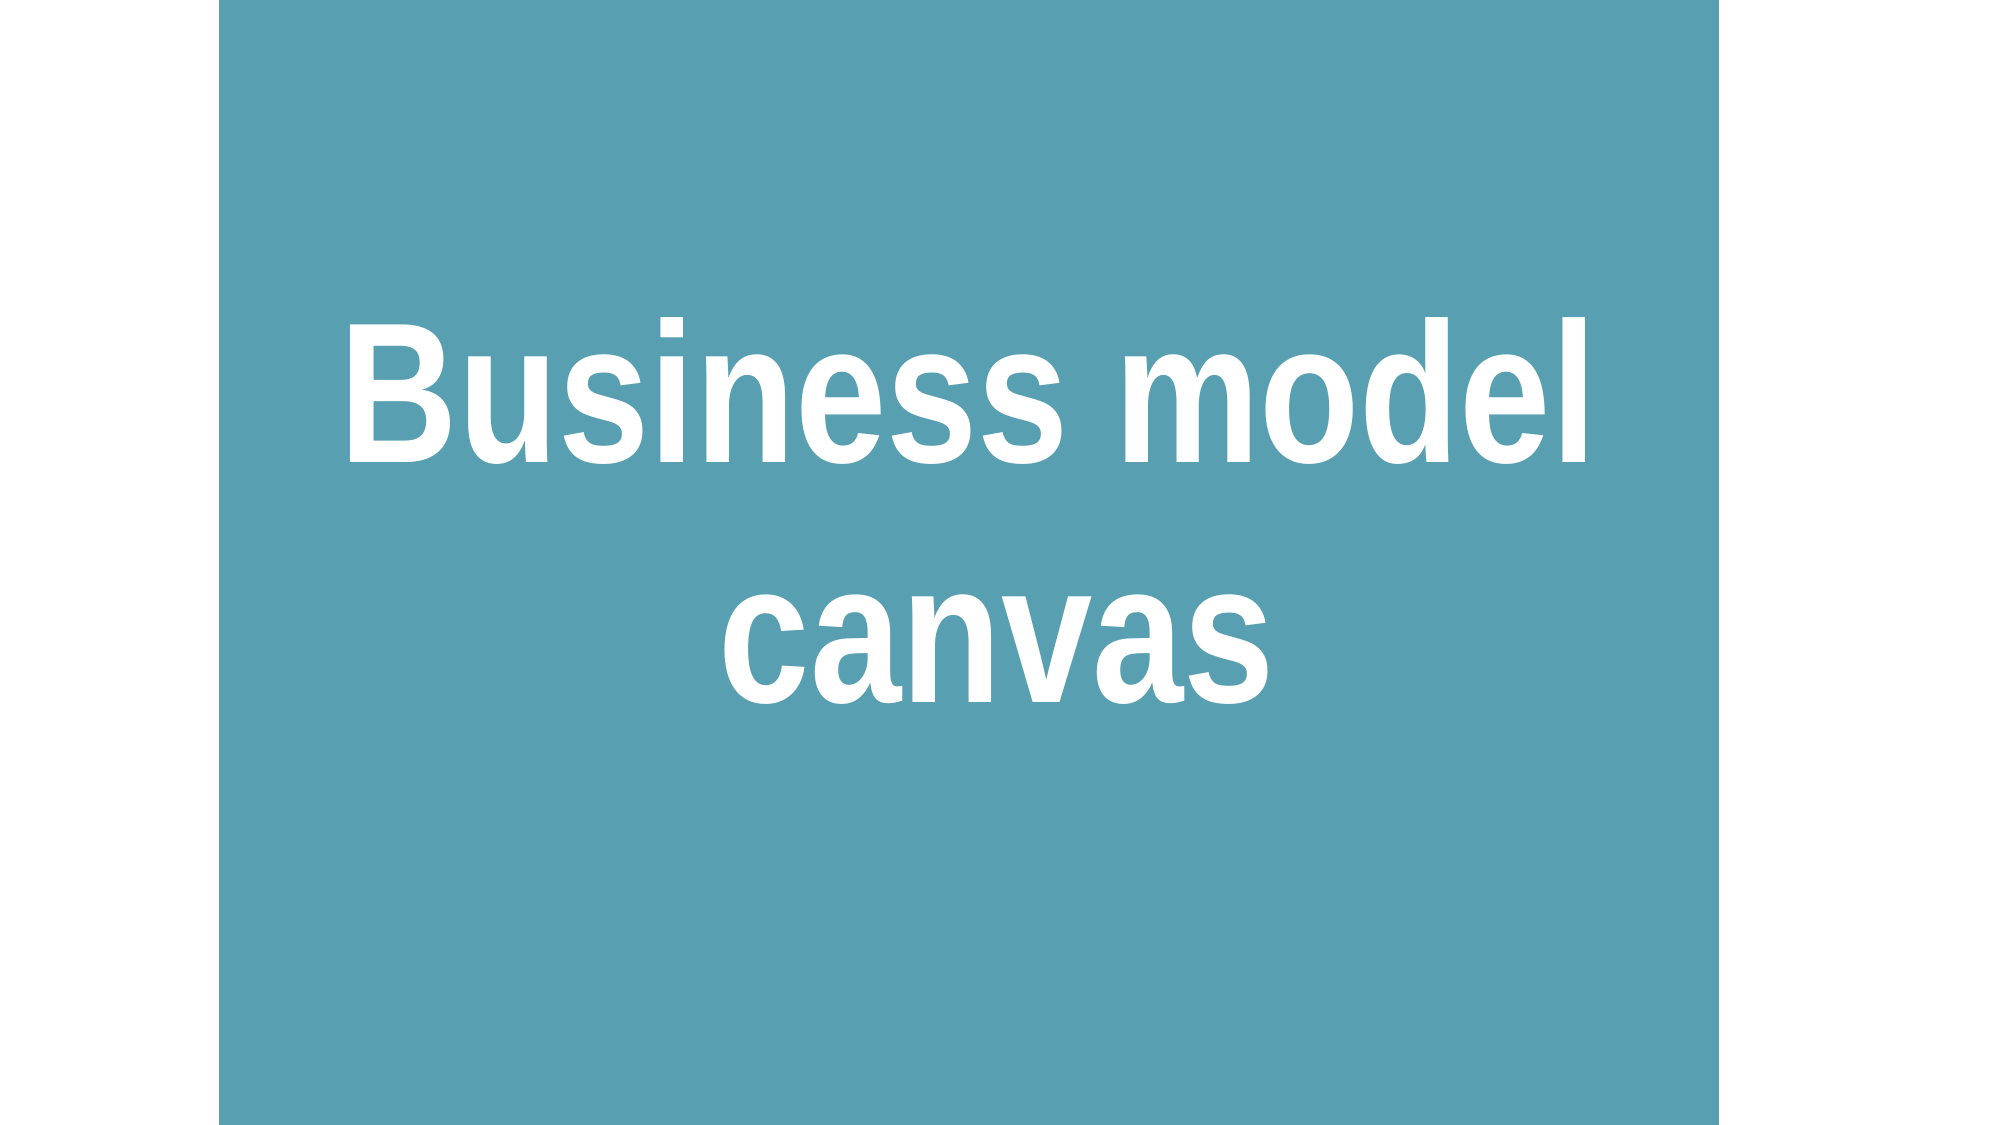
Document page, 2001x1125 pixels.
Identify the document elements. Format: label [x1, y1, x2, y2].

picture [218, 0, 1720, 1125]
